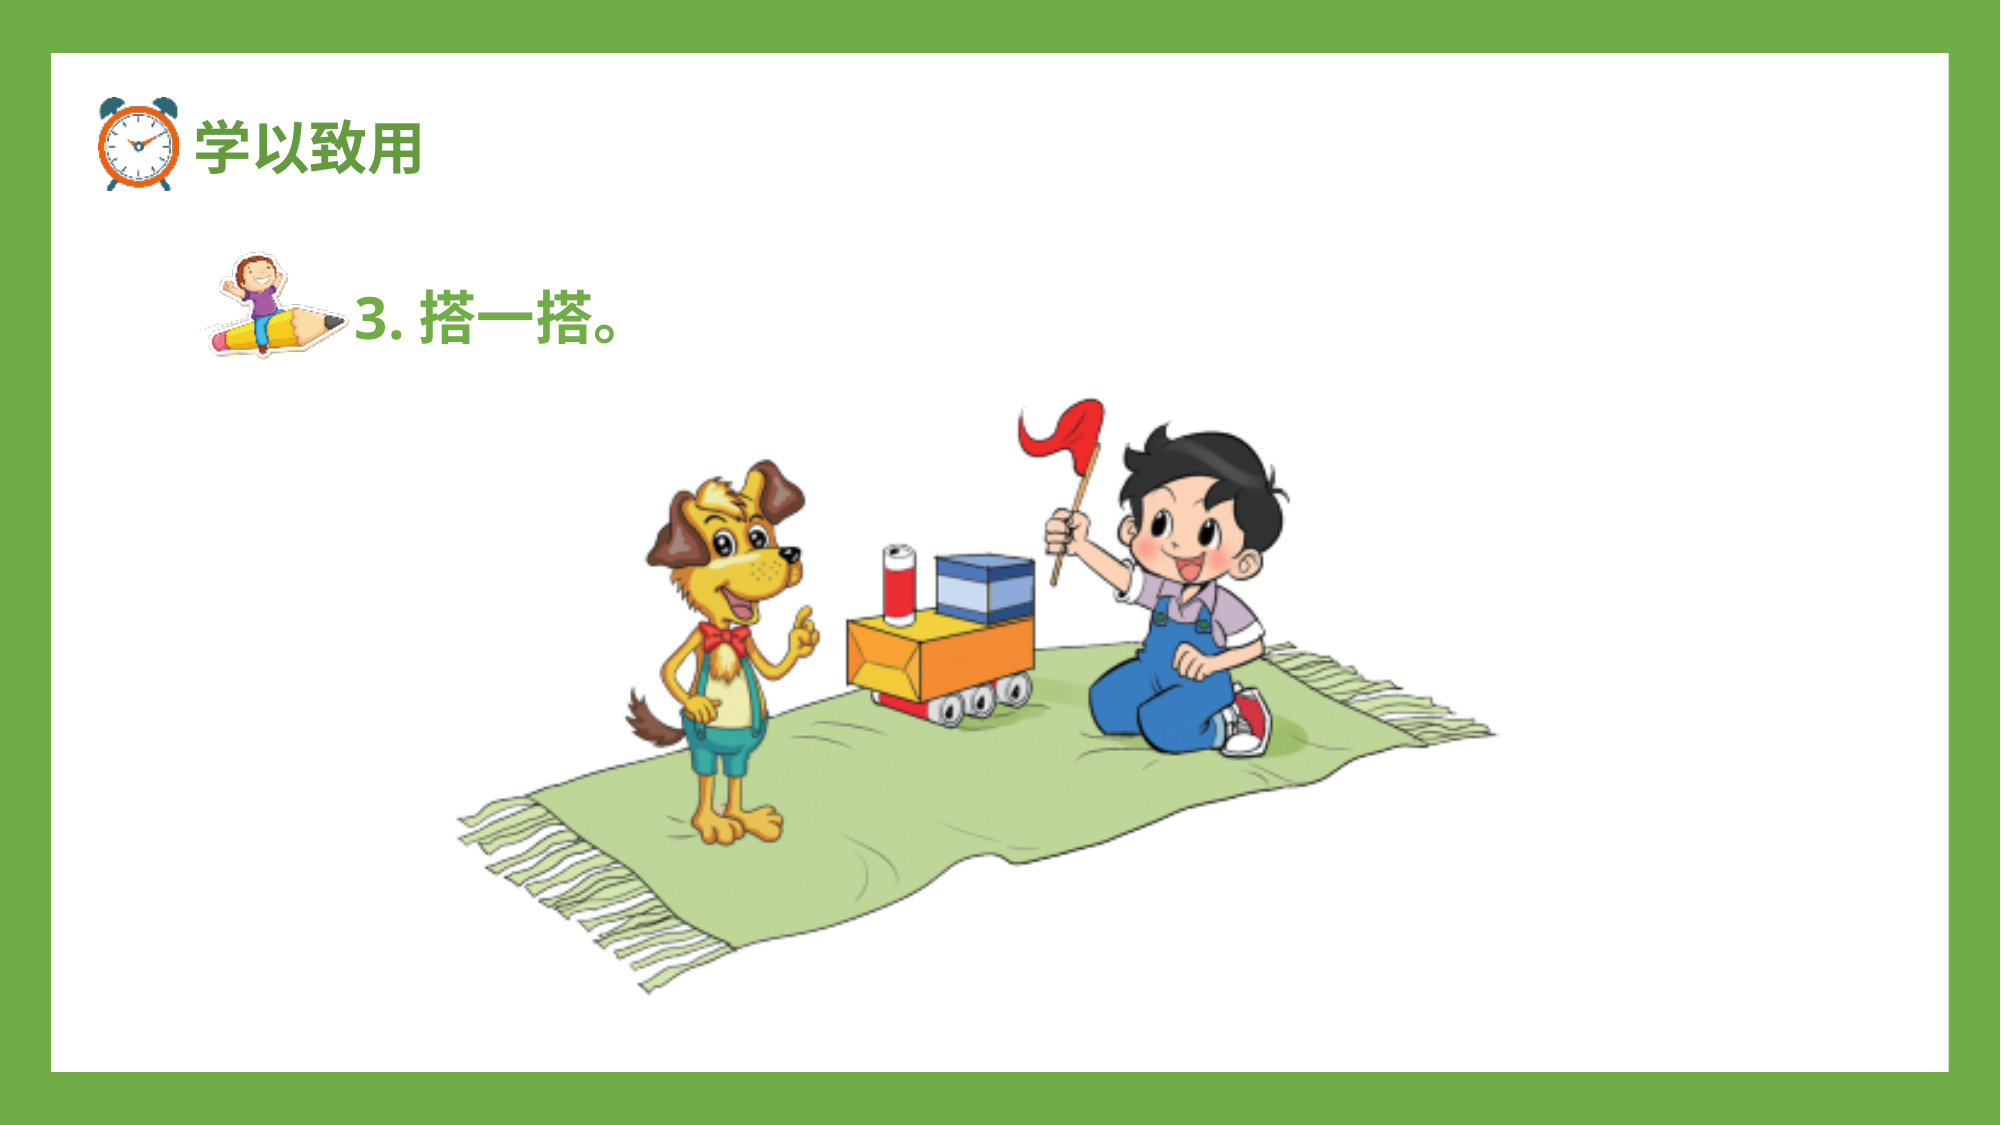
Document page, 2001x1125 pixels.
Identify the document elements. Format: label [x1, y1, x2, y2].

picture [394, 373, 1552, 1020]
text_box [97, 97, 554, 191]
text_box [178, 239, 1478, 394]
